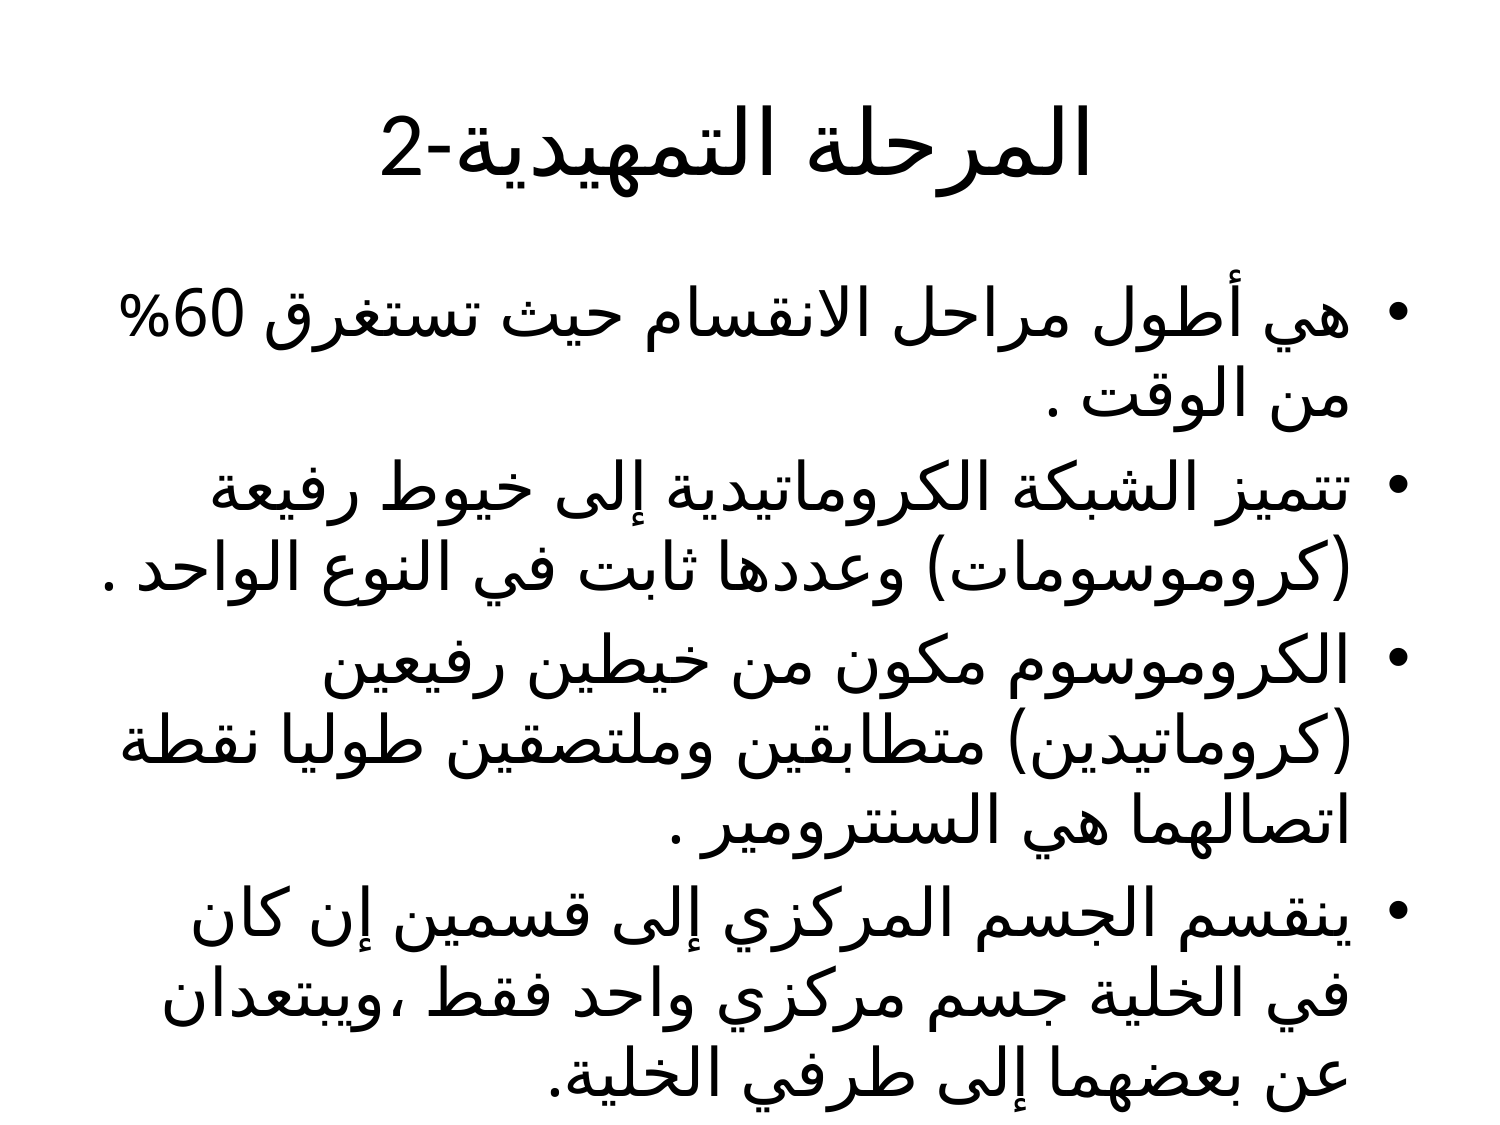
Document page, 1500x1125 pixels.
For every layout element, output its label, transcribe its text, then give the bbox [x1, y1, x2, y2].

list هي أطول مراحل الانقسام حيث تستغرق 60% من الوقت . تتميز الشبكة الكروماتيدية إلى خيوط رفيعة (كروموسومات) وعددها ثابت في النوع الواحد . الكروموسوم مكون من خيطين رفيعين (كروماتيدين) متطابقين وملتصقين طوليا نقطة اتصالهما هي السنترومير . ينقسم الجسم المركزي إلى قسمين إن كان في الخلية جسم مركزي واحد فقط ،ويبتعدان عن بعضهما إلى طرفي الخلية. يستقطب كل جسم جزء من السيتوبلازما . [75, 262, 1425, 1005]
title 2-المرحلة التمهيدية [75, 45, 1425, 233]
